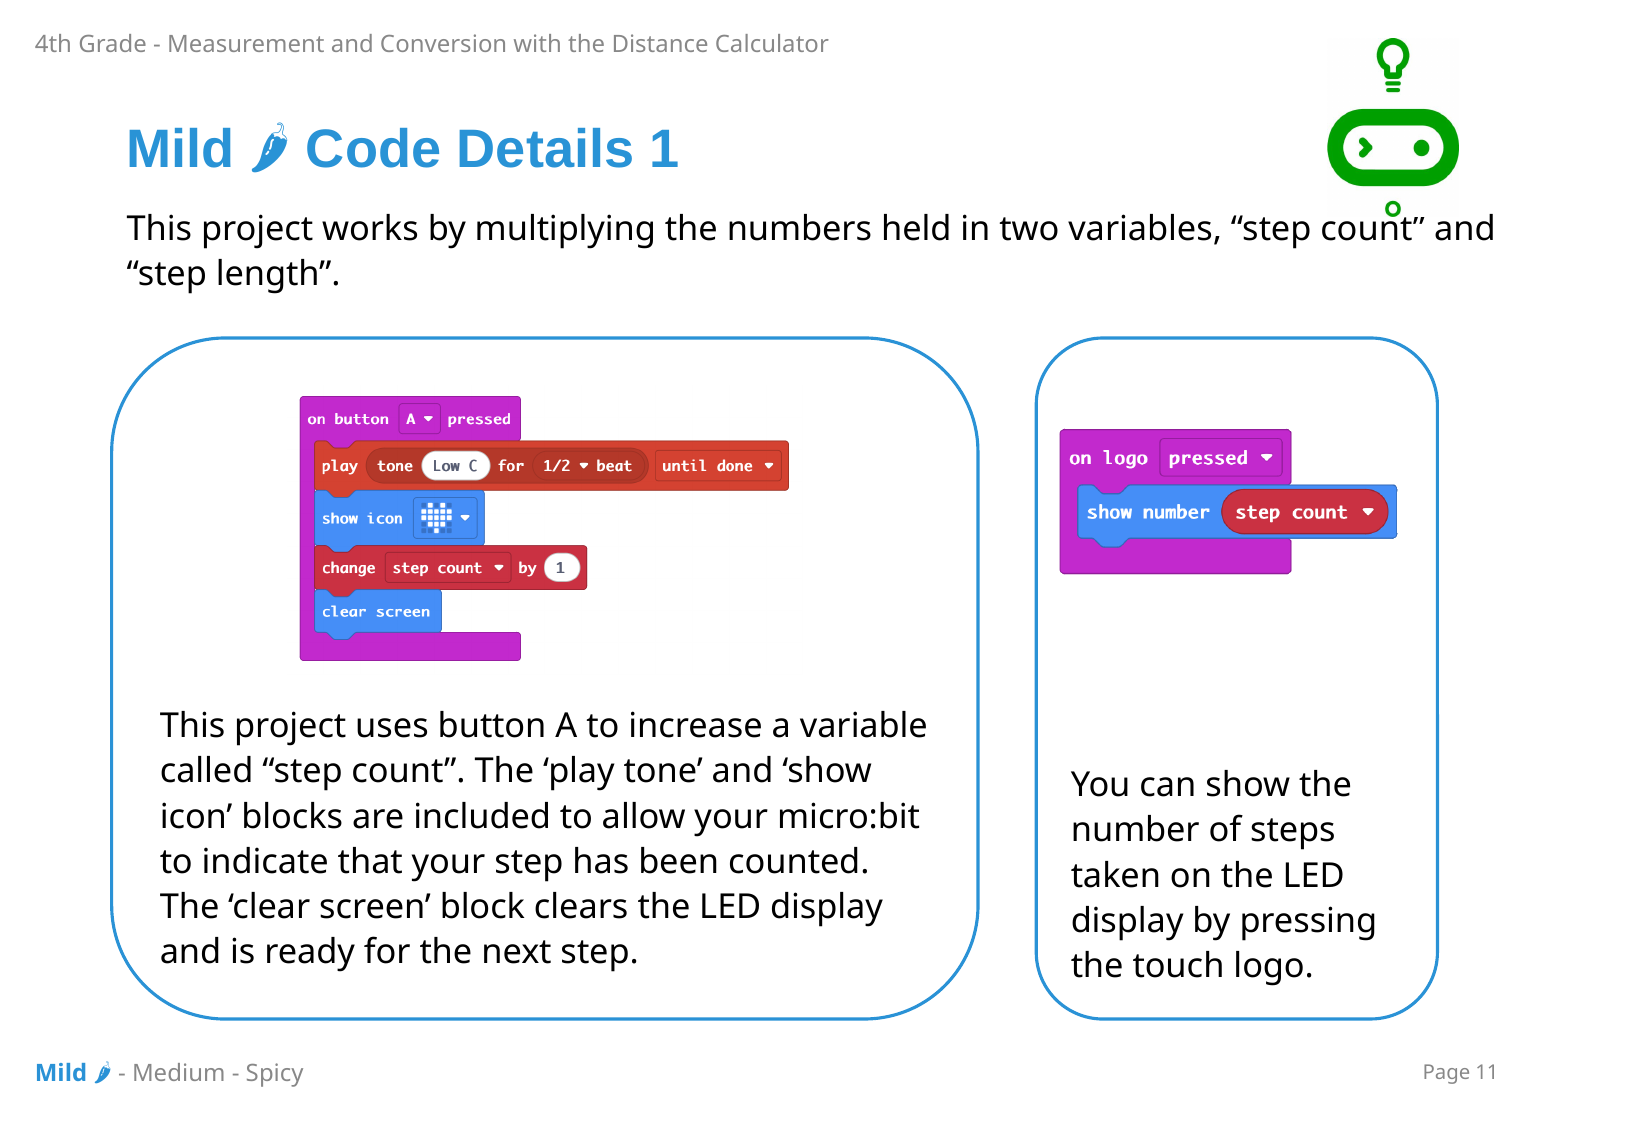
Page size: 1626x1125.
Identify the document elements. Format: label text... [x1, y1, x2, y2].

text_box You can show the number of steps taken on the LED display by pressing the touch logo. [1036, 337, 1438, 1020]
picture [1327, 37, 1459, 217]
picture [1026, 406, 1429, 598]
text_box Mild 🌶️ - Medium - Spicy [19, 1042, 623, 1103]
slide_number Page 11 [1147, 1042, 1514, 1103]
picture [287, 384, 803, 676]
title Mild 🌶️ Code Details 1 [111, 74, 1514, 225]
list This project works by multiplying the numbers held in two variables, “step count” and “step length”. [111, 225, 1514, 951]
text_box This project uses button A to increase a variable called “step count”. The ‘play tone’ and ‘show icon’ blocks are included to allow your micro:bit to indicate that your step has been counted. The ‘clear screen’ block clears the LED display and is ready for the next step. [111, 337, 979, 1020]
